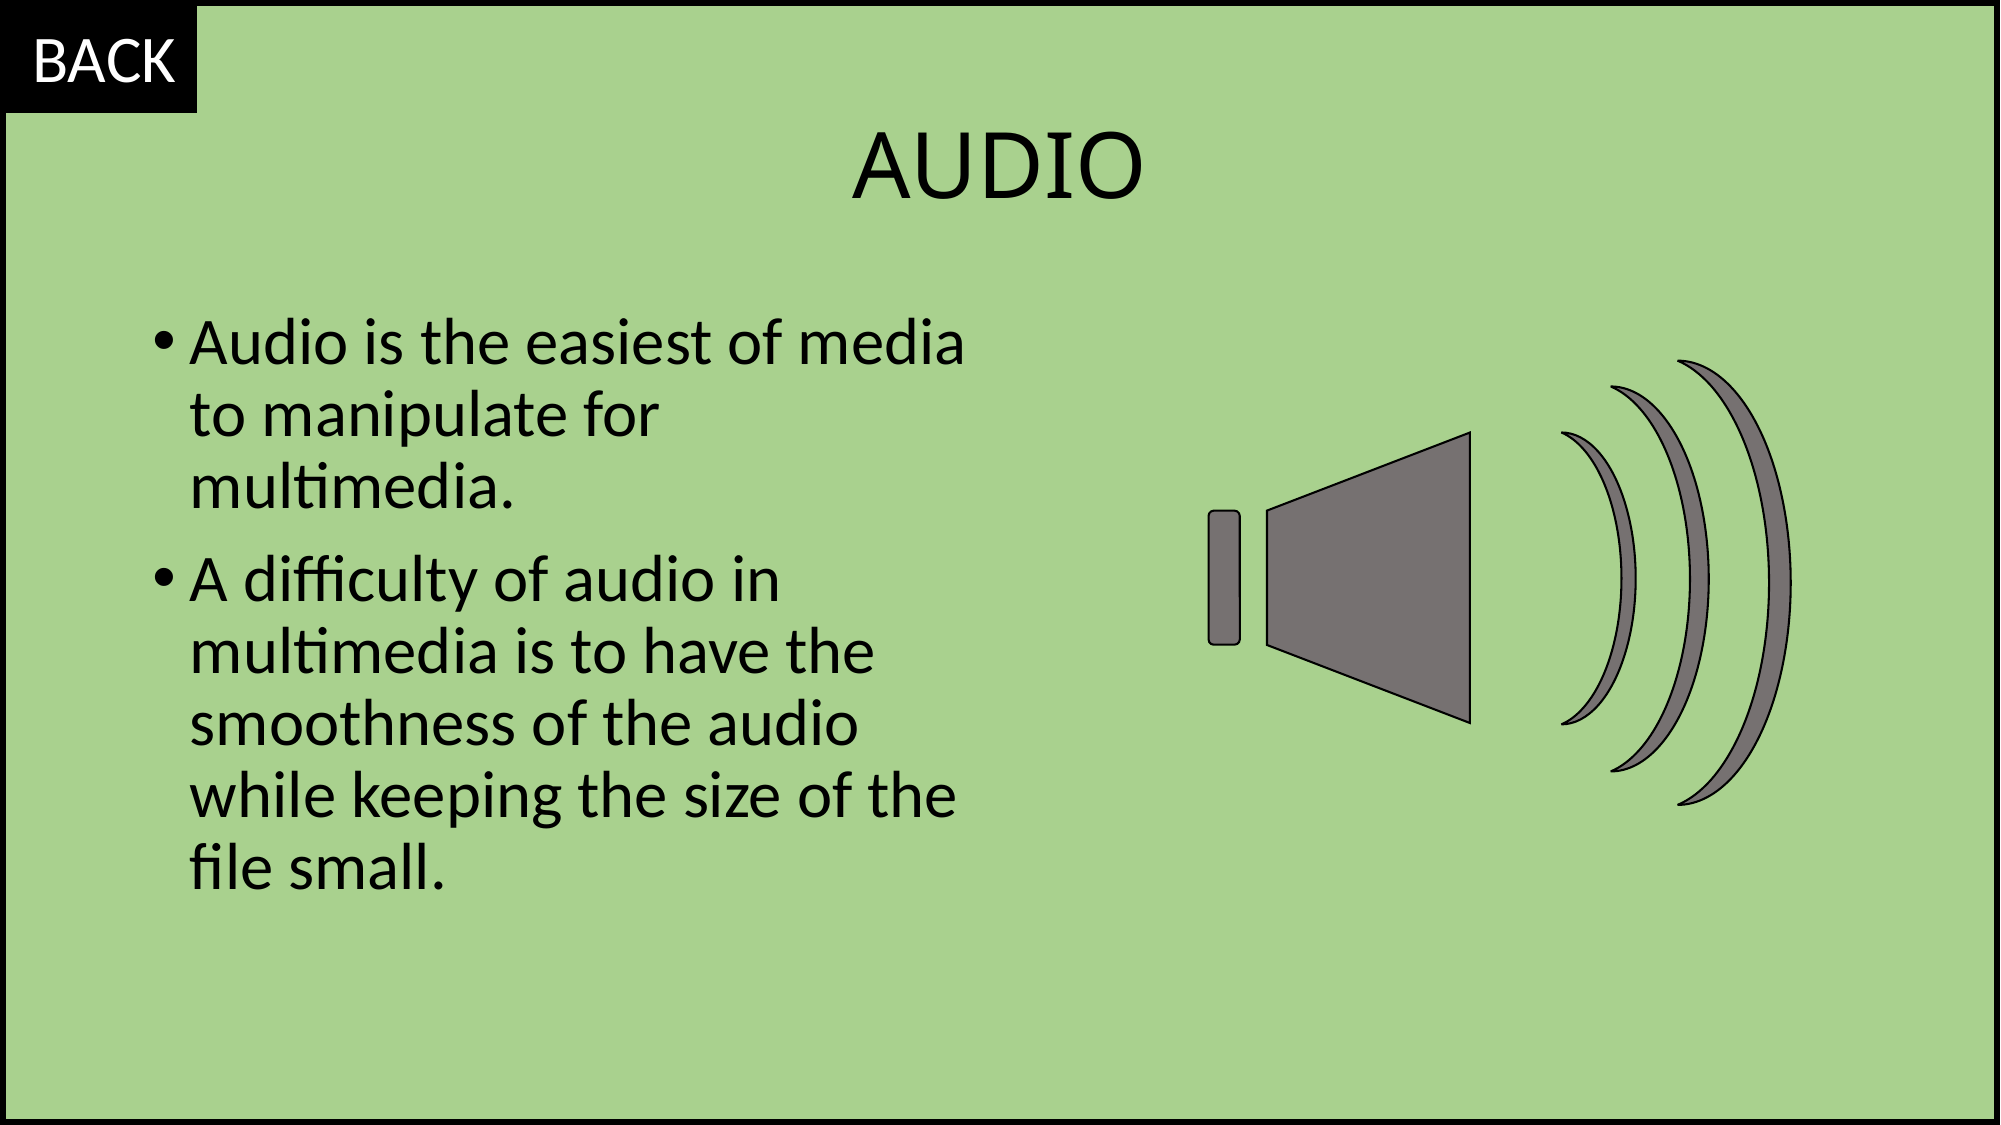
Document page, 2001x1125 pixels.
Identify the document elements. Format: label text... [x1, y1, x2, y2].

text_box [0, 0, 197, 113]
title AUDIO [137, 59, 1863, 278]
text_box [0, 0, 2000, 1125]
list Audio is the easiest of media to manipulate for multimedia. A difficulty of audio in multimedia is to have the smoothness of the audio while keeping the size of the file small. [137, 299, 1000, 1014]
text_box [1208, 360, 1791, 805]
